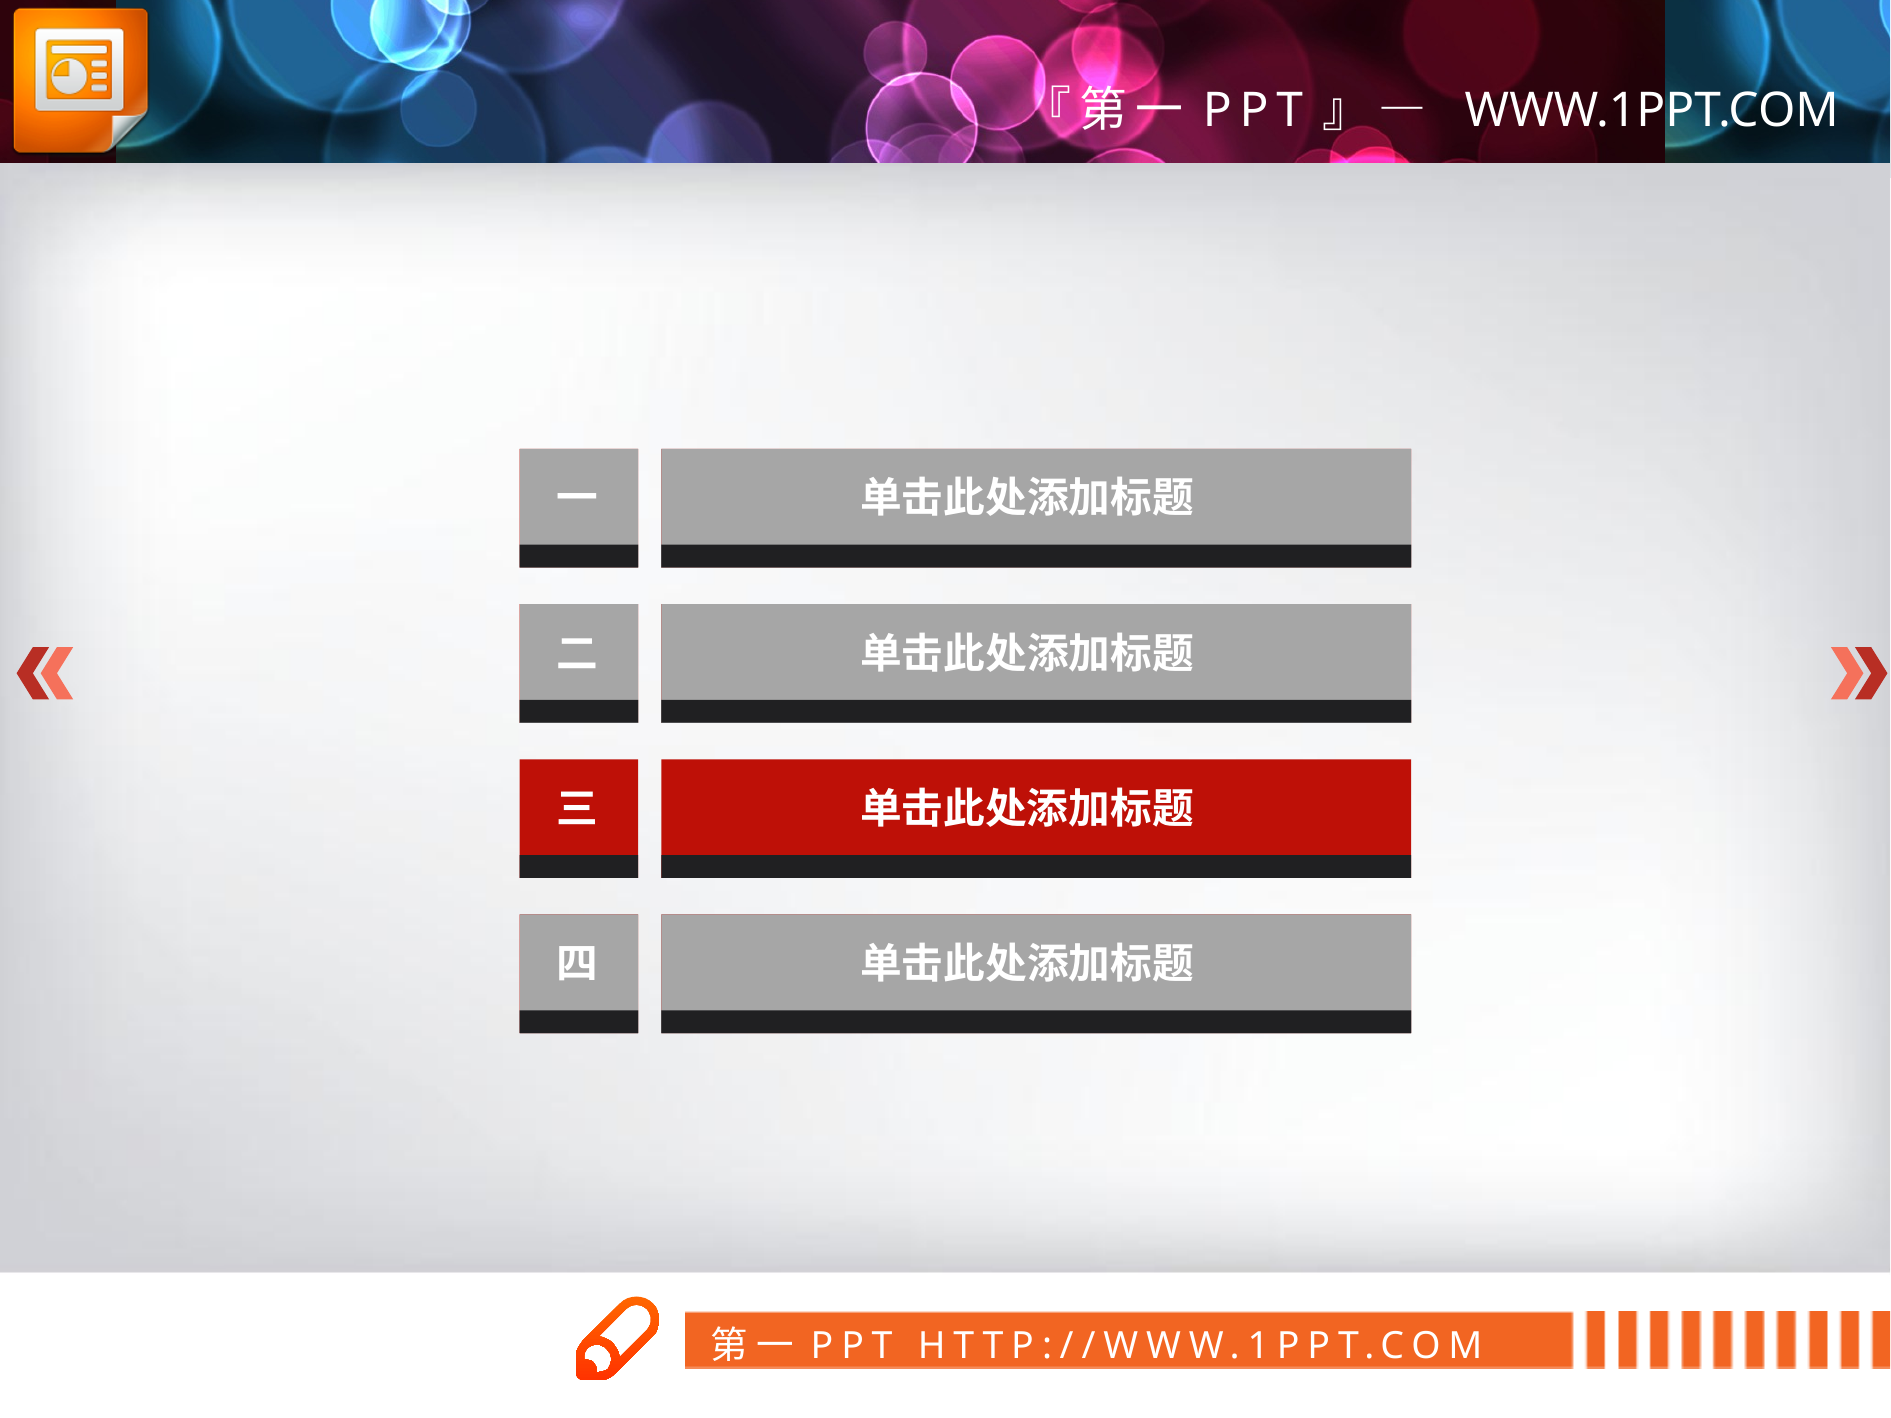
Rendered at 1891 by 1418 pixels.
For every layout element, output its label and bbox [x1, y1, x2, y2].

text_box [1830, 646, 1888, 700]
picture [685, 1311, 1891, 1369]
picture [0, 0, 1891, 1275]
text_box [16, 646, 74, 700]
text_box [519, 448, 1412, 1034]
